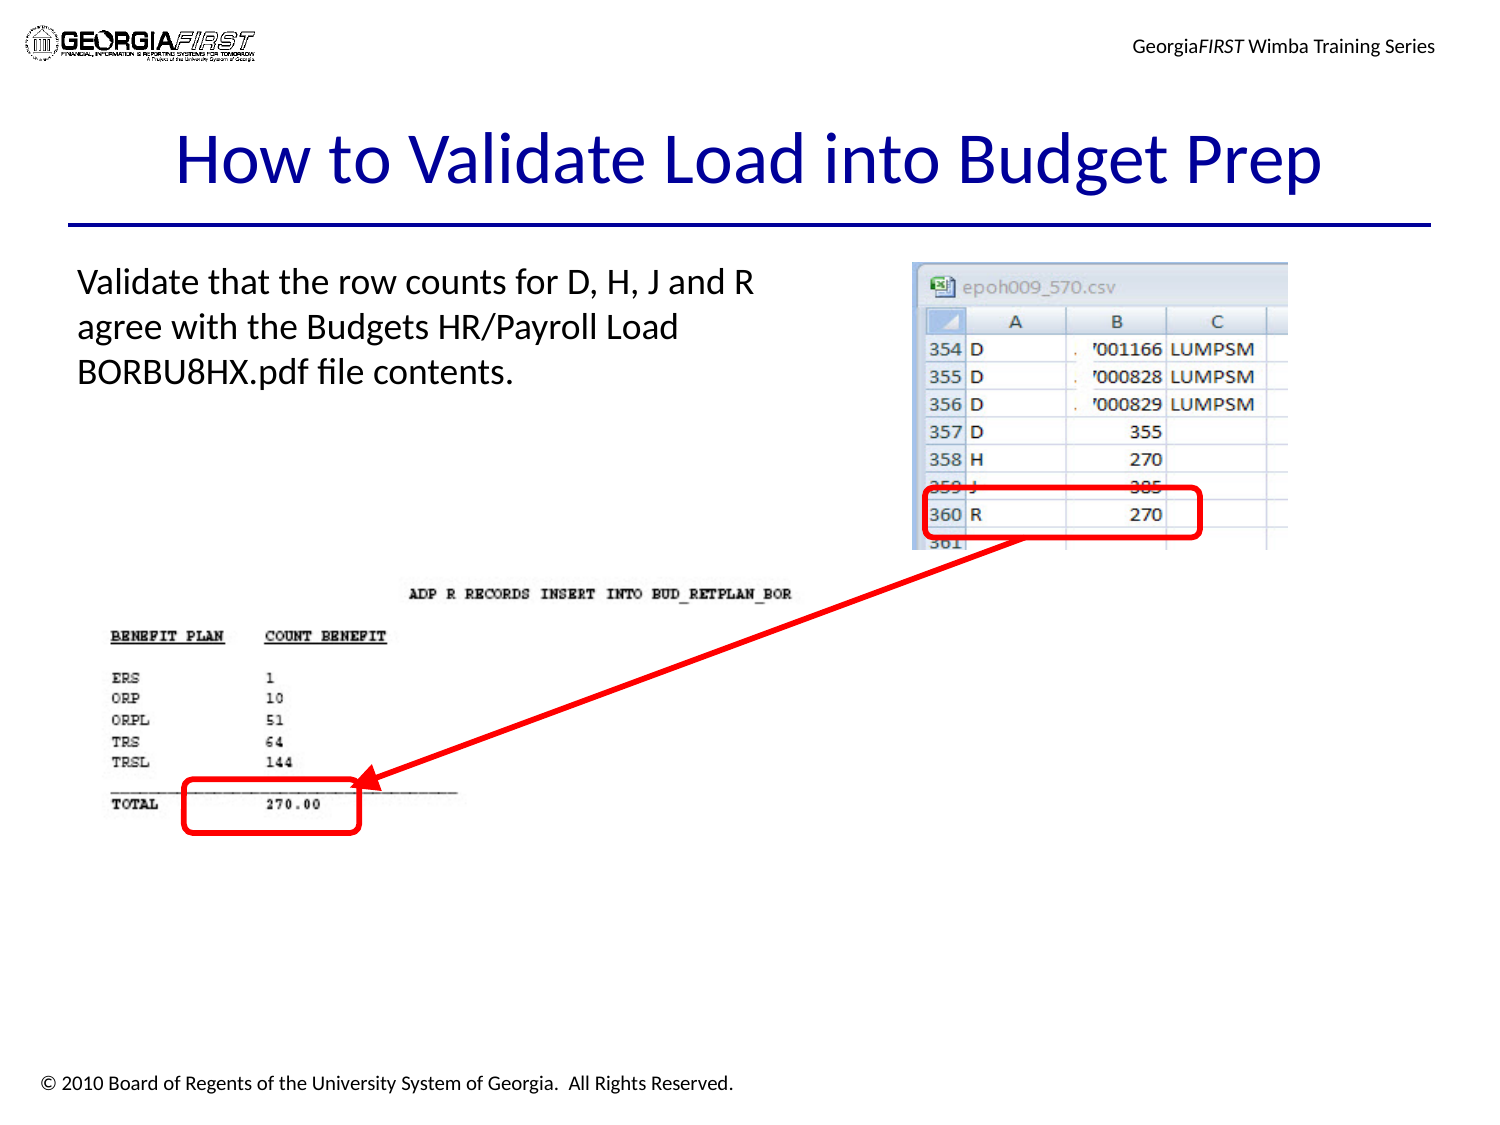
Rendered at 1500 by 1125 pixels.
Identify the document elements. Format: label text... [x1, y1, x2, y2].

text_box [349, 537, 1026, 788]
picture [24, 24, 255, 63]
picture [912, 262, 1288, 551]
text_box Validate that the row counts for D, H, J and R agree with the Budgets HR/Payroll Load BORBU8HX.pdf file contents. [62, 249, 813, 400]
title How to Validate Load into Budget Prep [75, 75, 1425, 233]
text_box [62, 537, 876, 876]
